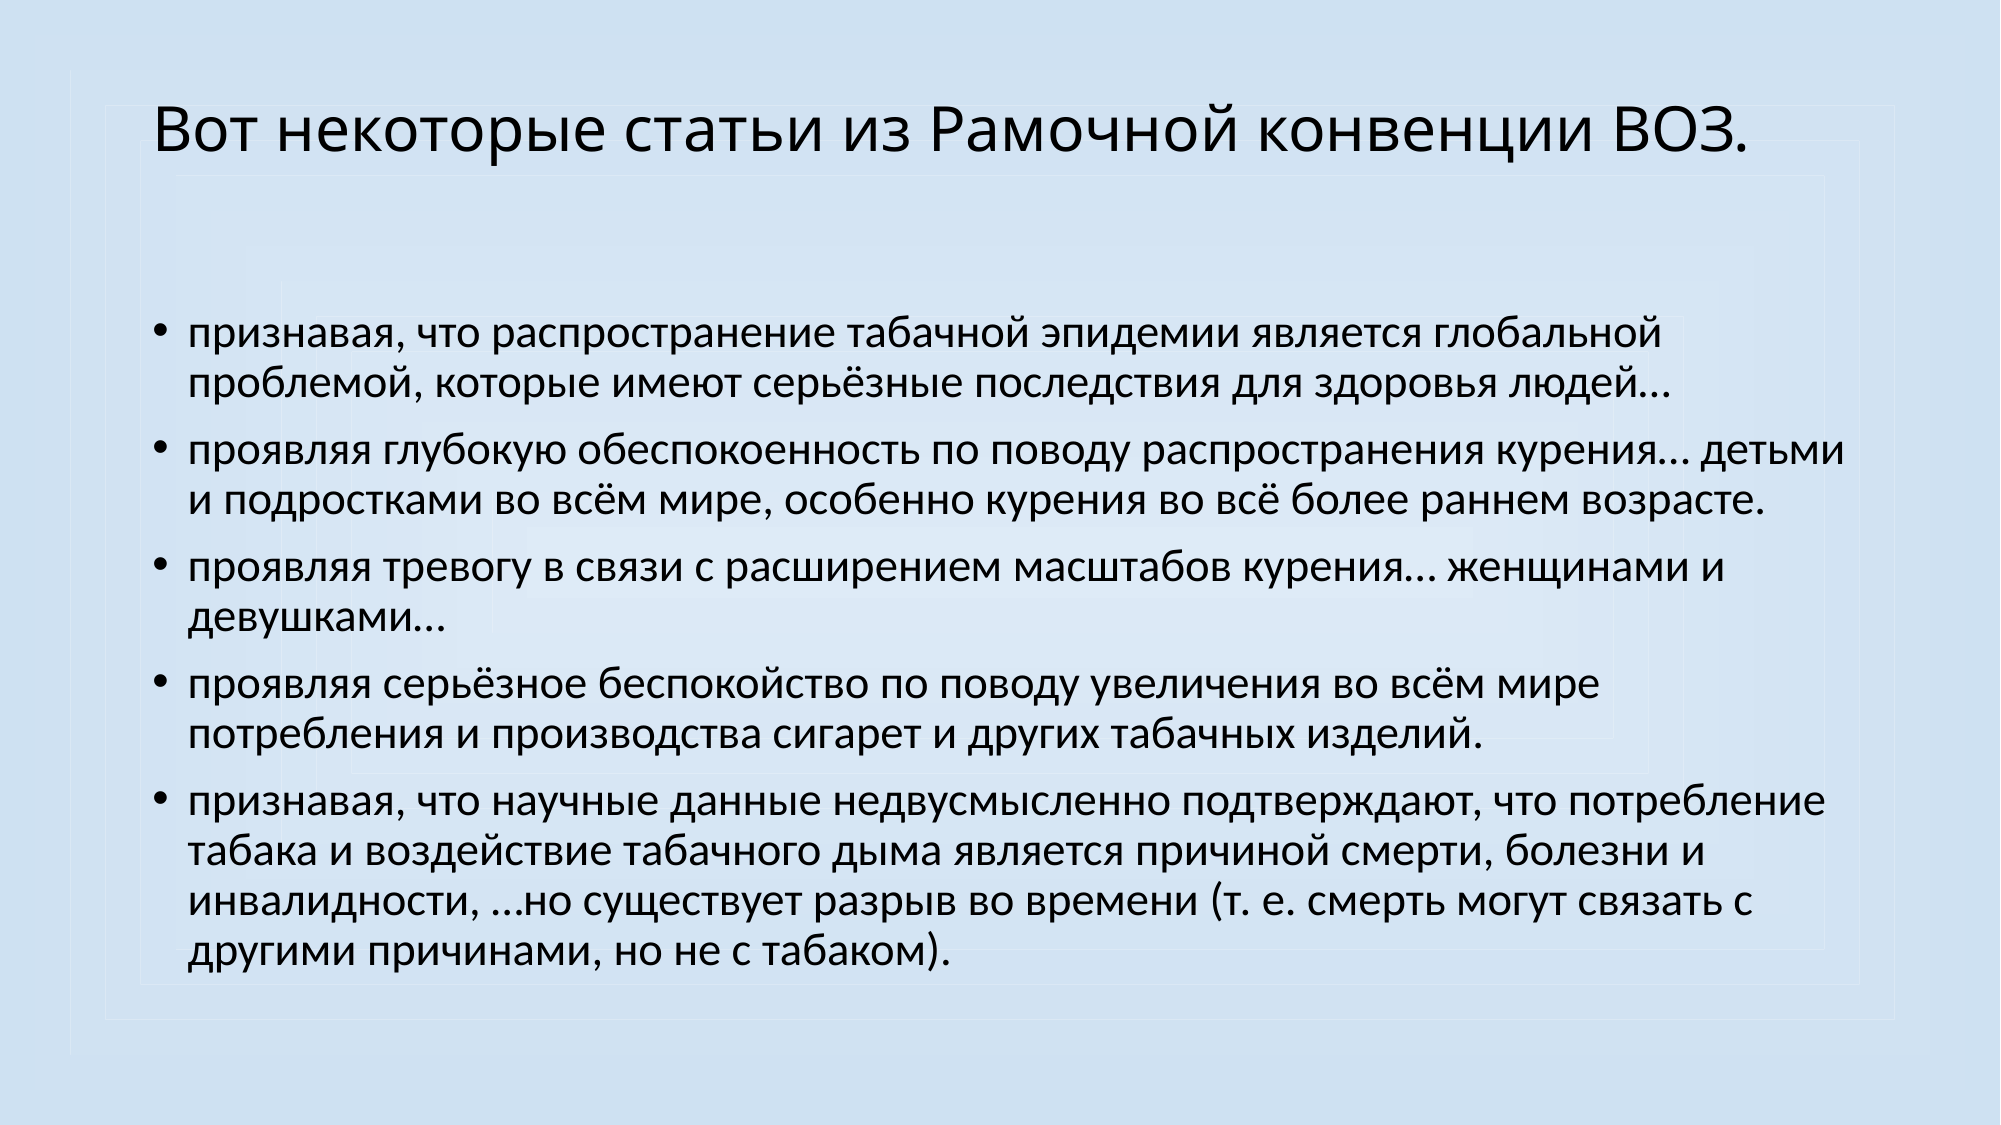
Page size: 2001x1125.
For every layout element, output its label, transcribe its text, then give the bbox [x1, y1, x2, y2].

title Вот некоторые статьи из Рамочной конвенции ВОЗ. [137, 59, 1863, 278]
list признавая, что распространение табачной эпидемии является глобальной проблемой, которые имеют серьёзные последствия для здоровья людей… проявляя глубокую обеспокоенность по поводу распространения курения… детьми и подростками во всём мире, особенно курения во всё более раннем возрасте. проявляя тревогу в связи с расширением масштабов курения… женщинами и девушками… проявляя серьёзное беспокойство по поводу увеличения во всём мире потребления и производства сигарет и других табачных изделий. признавая, что научные данные недвусмысленно подтверждают, что потребление табака и воздействие табачного дыма является причиной смерти, болезни и инвалидности, …но существует разрыв во времени (т. е. смерть могут связать с другими причинами, но не с табаком). [137, 299, 1863, 1014]
